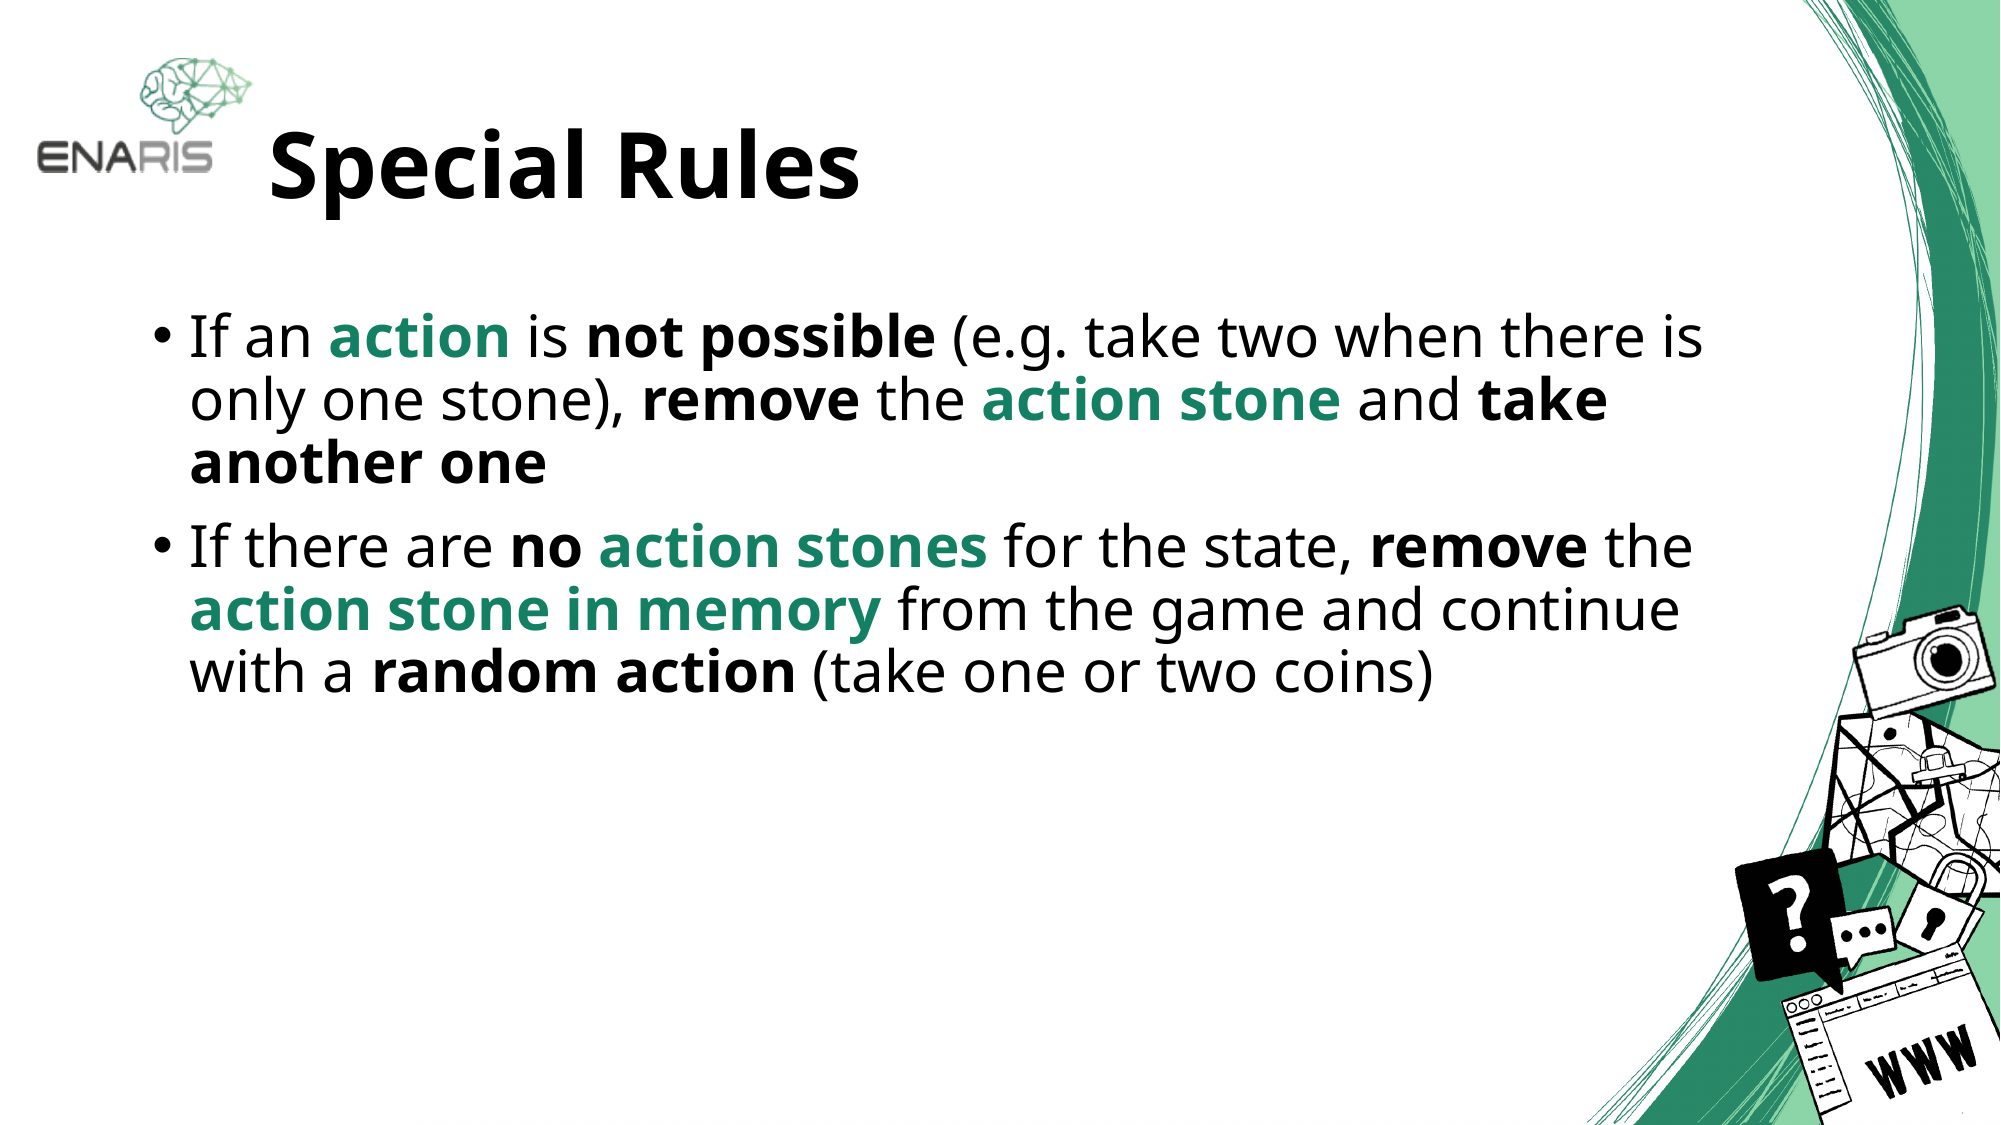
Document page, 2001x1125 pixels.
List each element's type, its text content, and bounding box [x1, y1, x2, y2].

list If an action is not possible (e.g. take two when there is only one stone), remove the action stone and take another one If there are no action stones for the state, remove the action stone in memory from the game and continue with a random action (take one or two coins) [137, 299, 1728, 1014]
picture [37, 58, 254, 173]
title Special Rules [253, 59, 1863, 278]
picture [408, 0, 2000, 1125]
